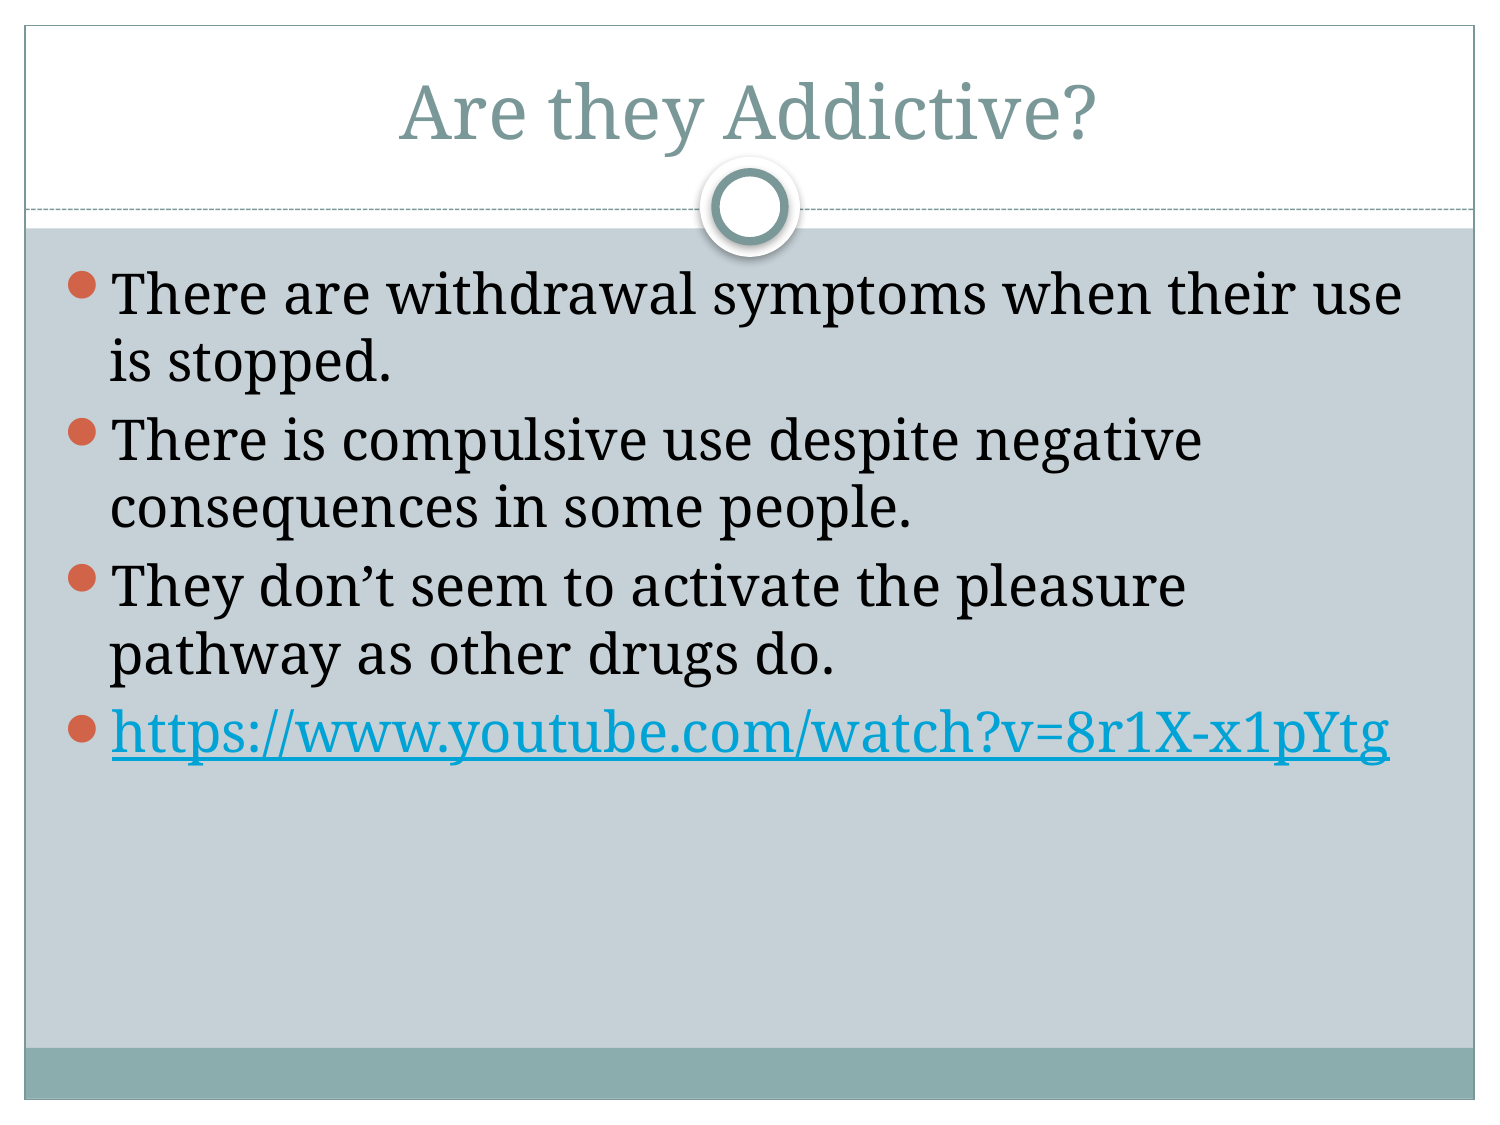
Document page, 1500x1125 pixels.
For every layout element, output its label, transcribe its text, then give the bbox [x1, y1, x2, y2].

title Are they Addictive? [49, 37, 1450, 162]
list There are withdrawal symptoms when their use is stopped. There is compulsive use despite negative consequences in some people. They don’t seem to activate the pleasure pathway as other drugs do. https://www.youtube.com/watch?v=8r1X-x1pYtg [49, 250, 1445, 1001]
